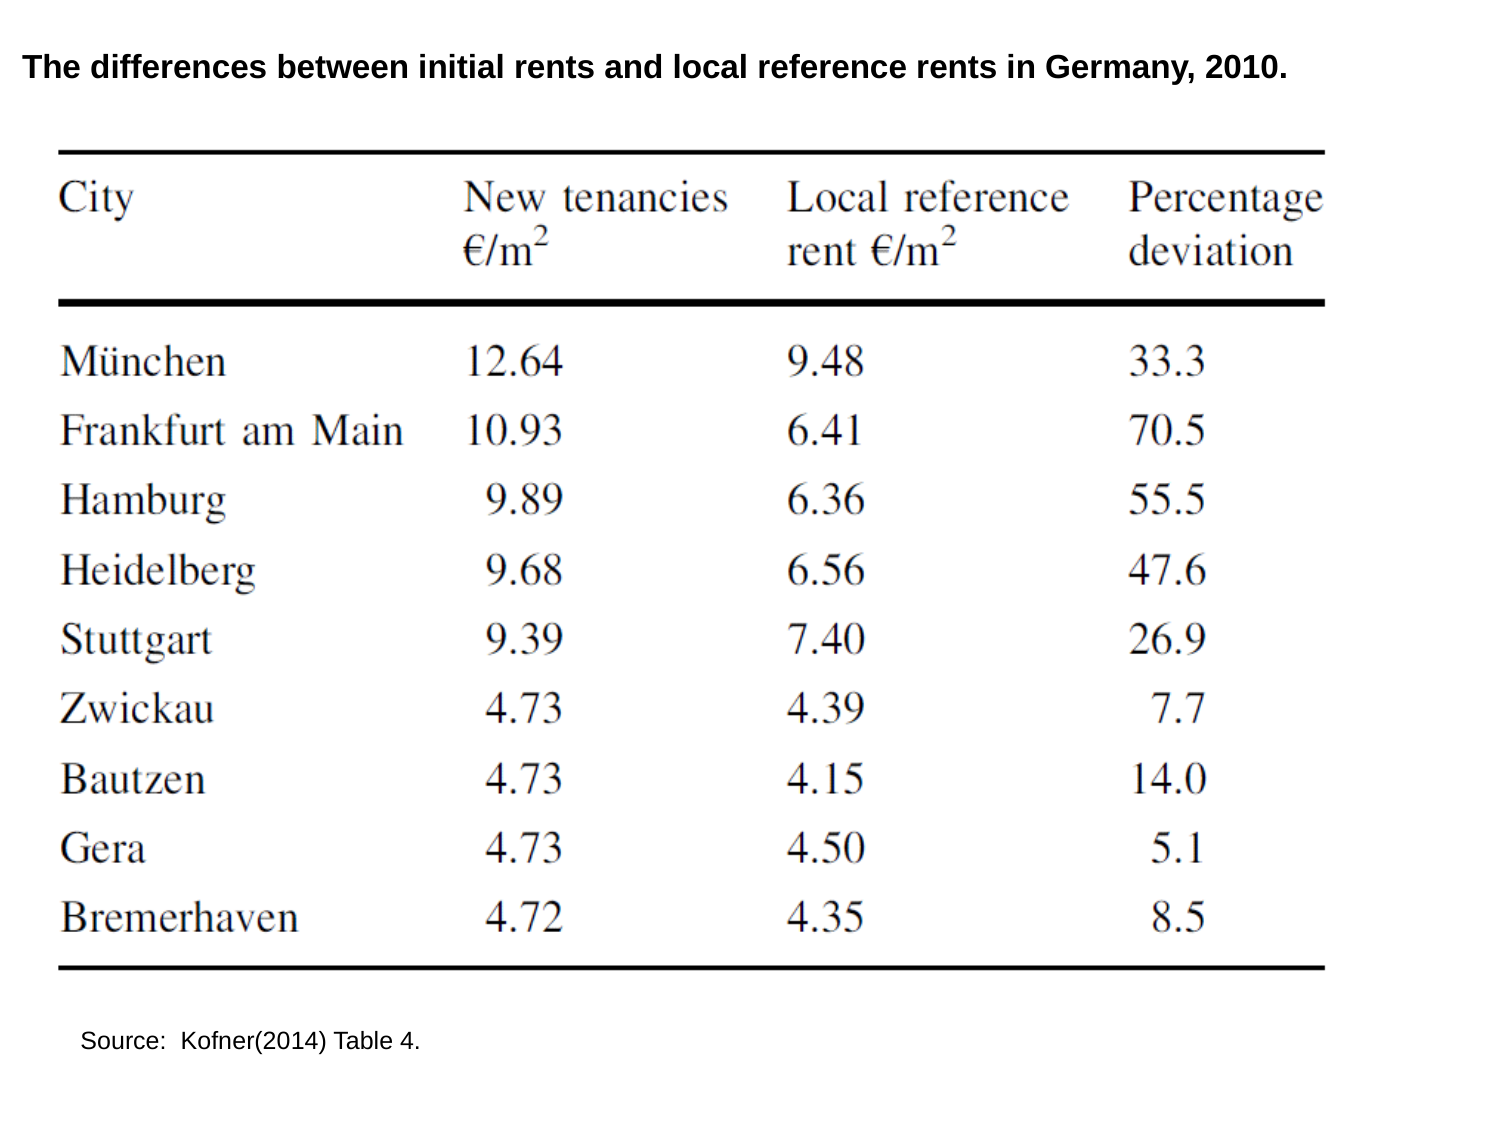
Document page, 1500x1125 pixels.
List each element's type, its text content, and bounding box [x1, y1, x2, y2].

picture [29, 137, 1436, 1018]
text_box The differences between initial rents and local reference rents in Germany, 2010. [7, 37, 1318, 138]
text_box Source: Kofner(2014) Table 4. [65, 1026, 438, 1063]
